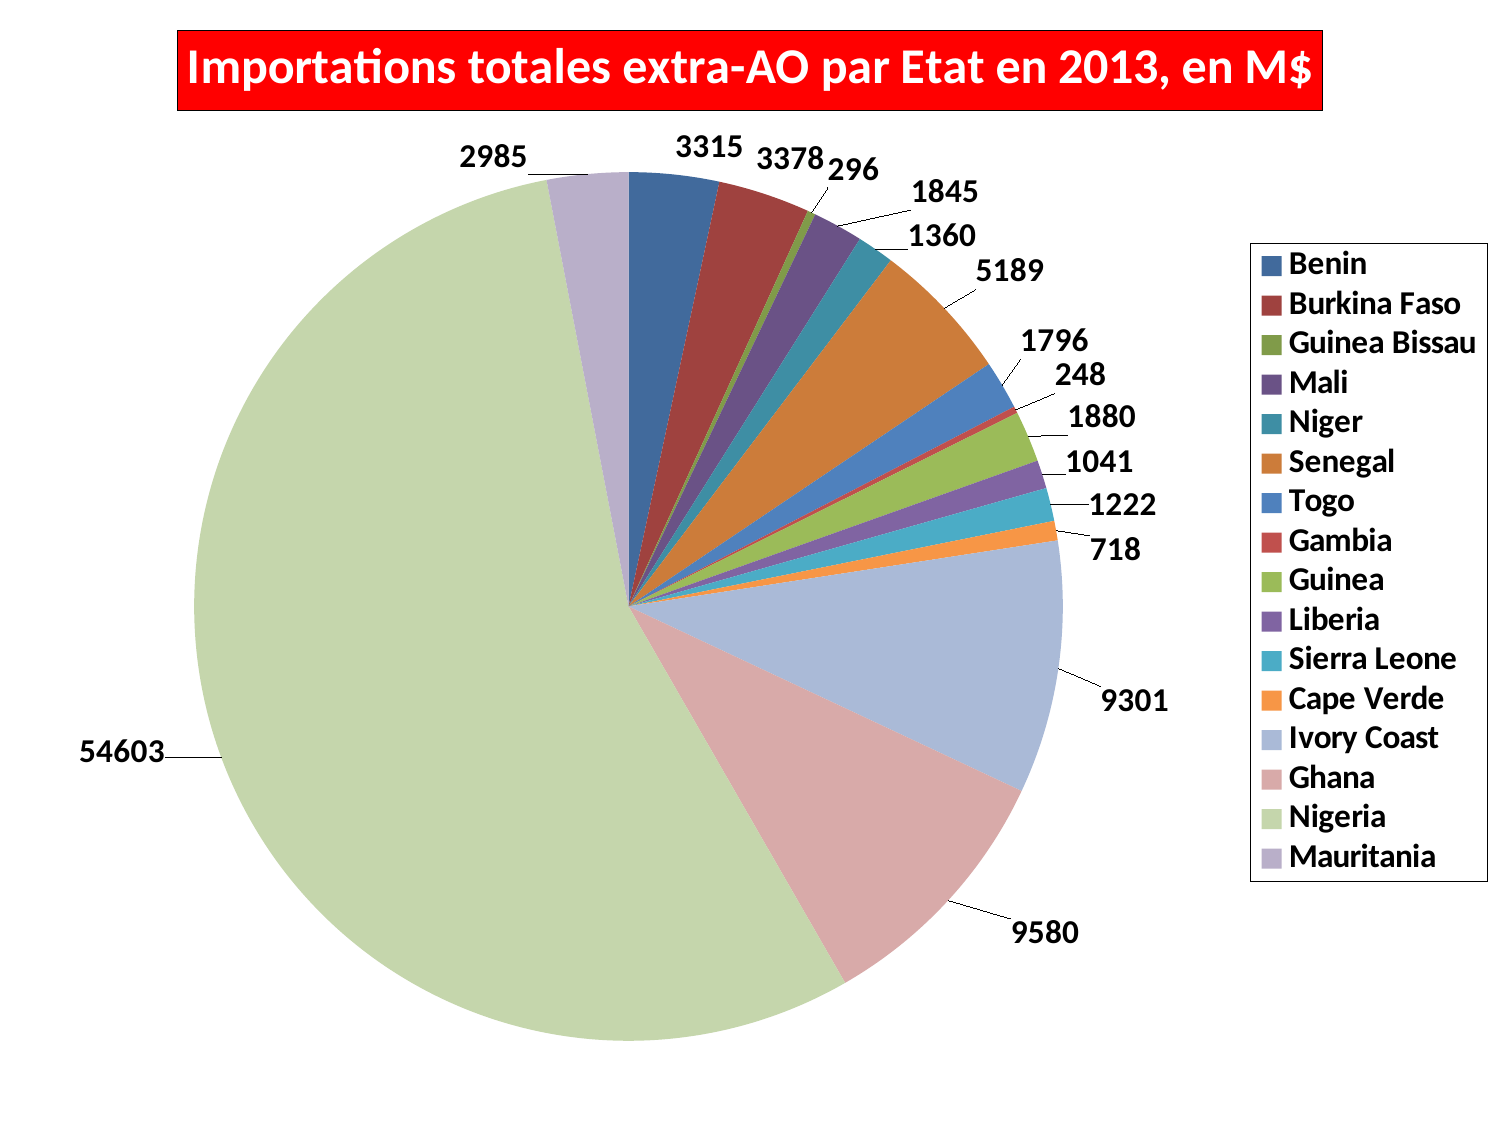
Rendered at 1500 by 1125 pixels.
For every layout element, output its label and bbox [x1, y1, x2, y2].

chart [0, 0, 1500, 1125]
